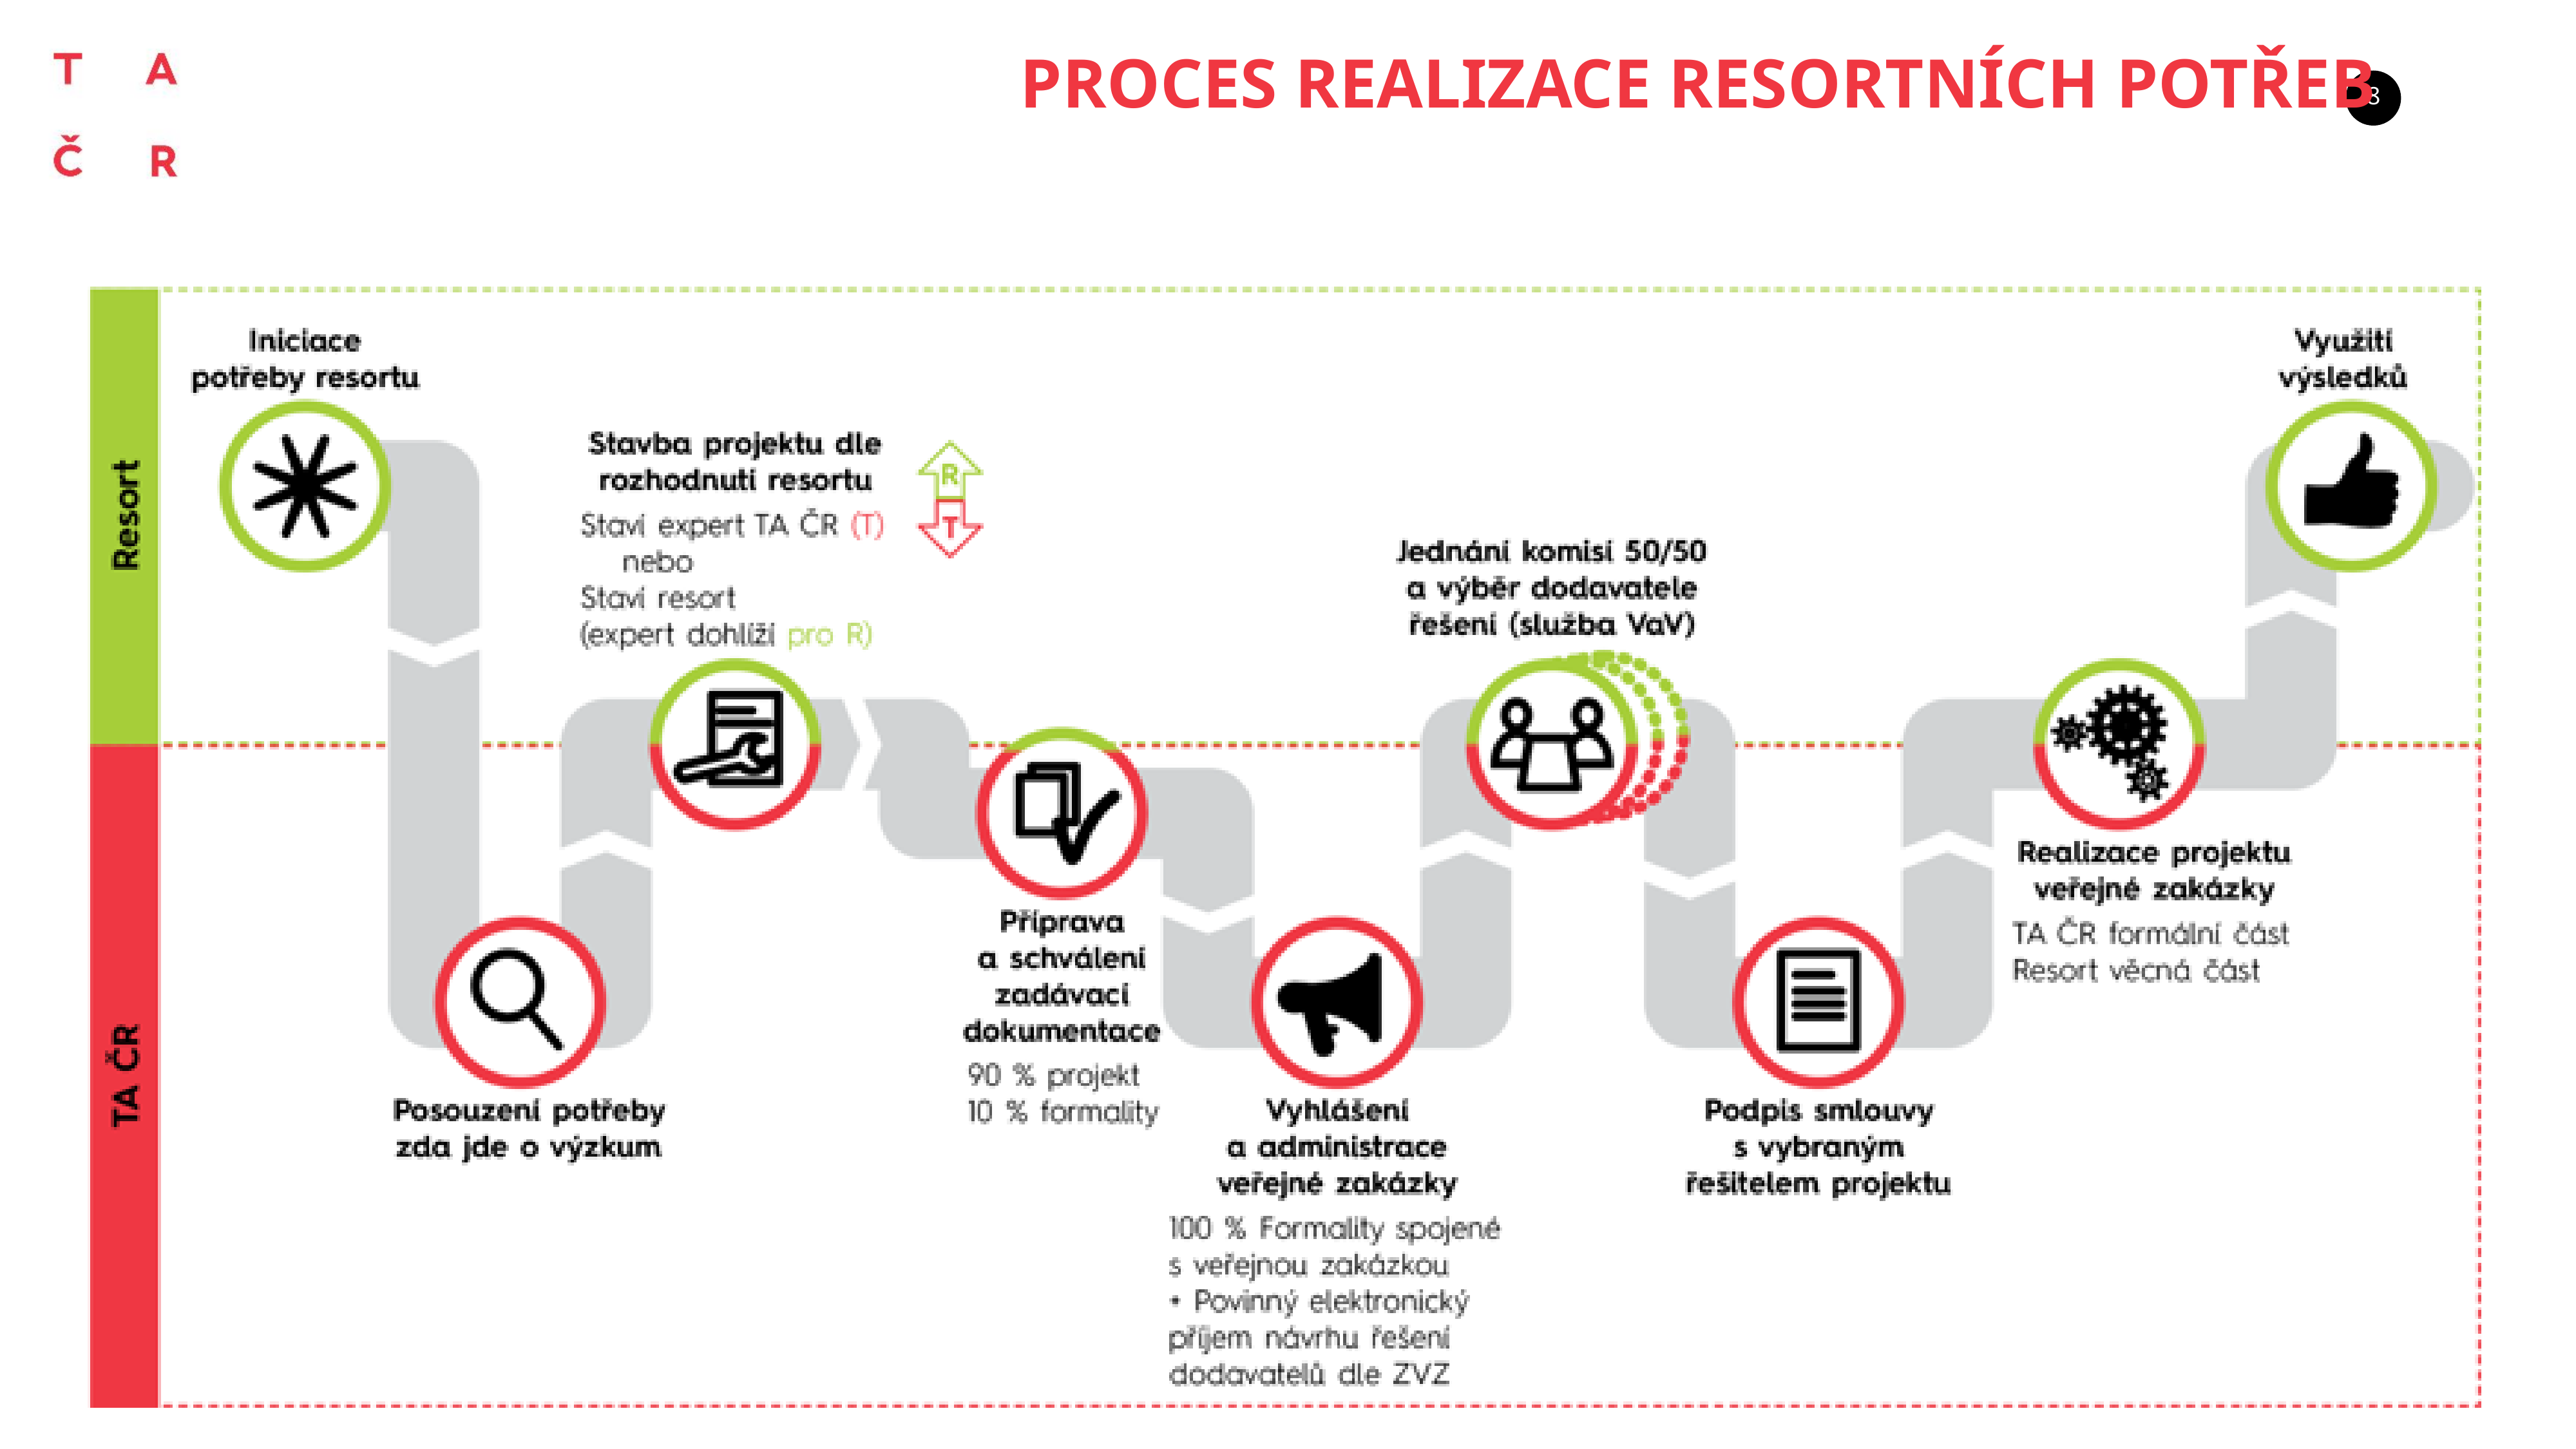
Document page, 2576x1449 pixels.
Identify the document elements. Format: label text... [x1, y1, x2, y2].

picture [1, 1, 230, 229]
picture [88, 278, 2481, 1408]
text_box PROCES REALIZACE RESORTNÍCH POTŘEB [1011, 36, 2576, 126]
